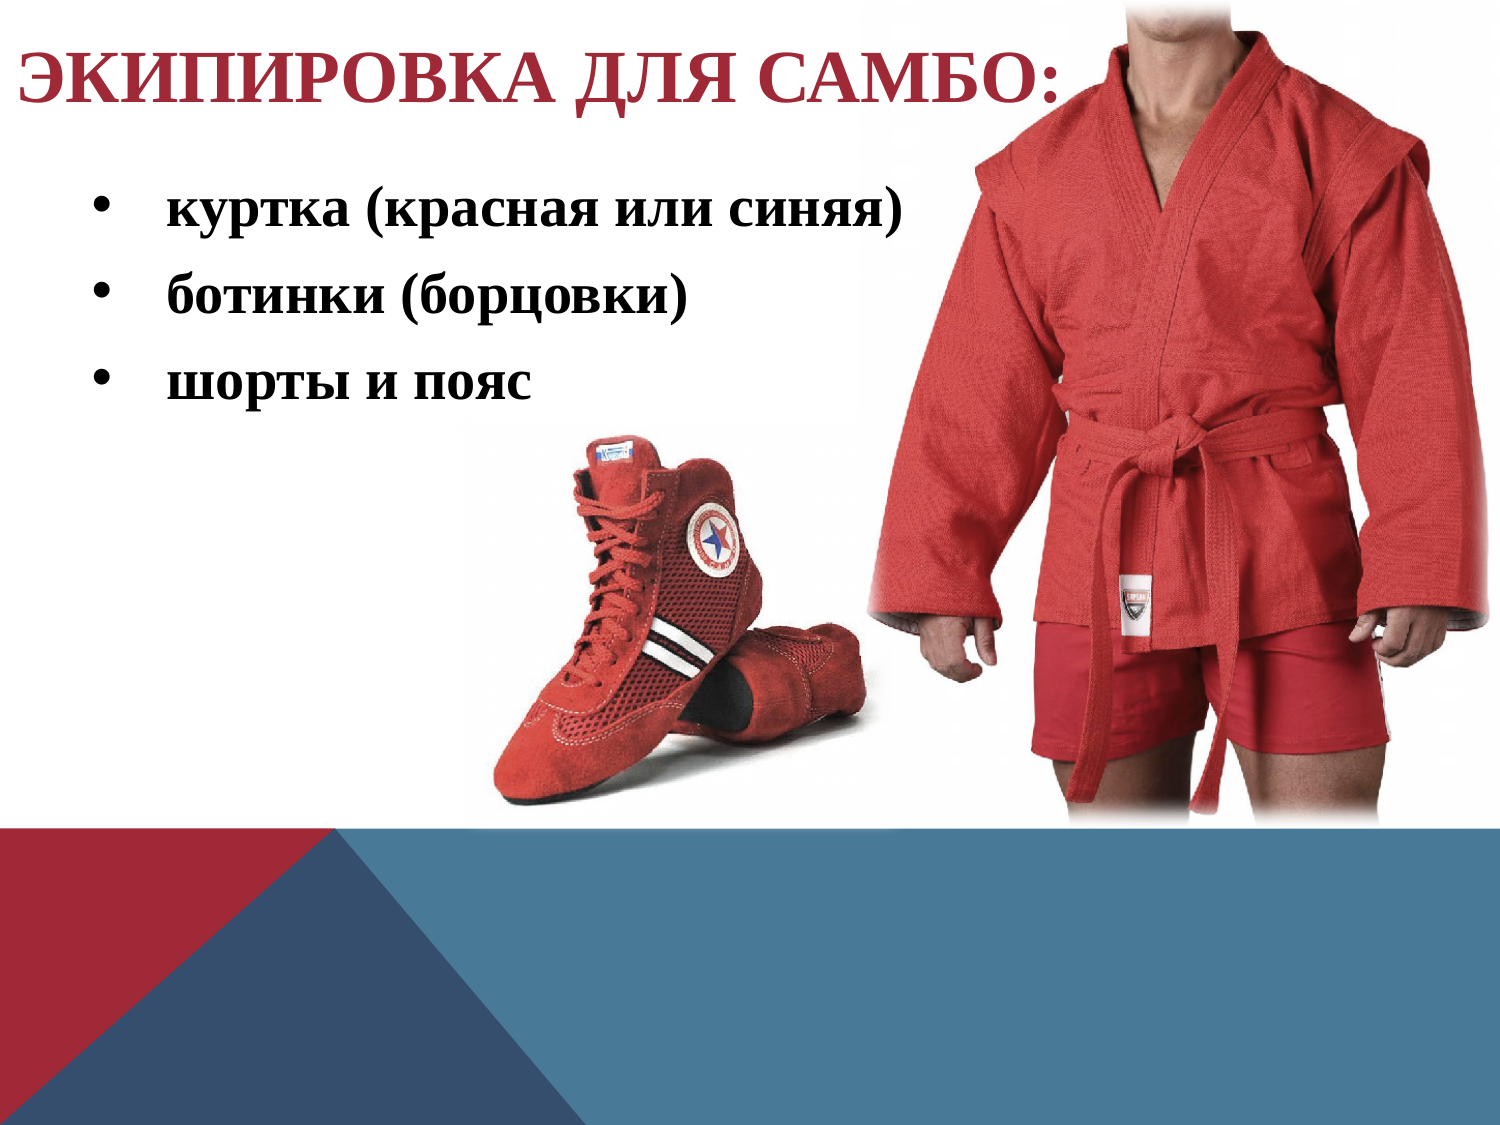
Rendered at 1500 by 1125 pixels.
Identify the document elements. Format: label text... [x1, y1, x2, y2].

title Экипировка для самбо: [0, 0, 853, 145]
list куртка (красная или синяя) ботинки (борцовки) шорты и пояс [76, 160, 850, 468]
picture [454, 0, 1500, 838]
